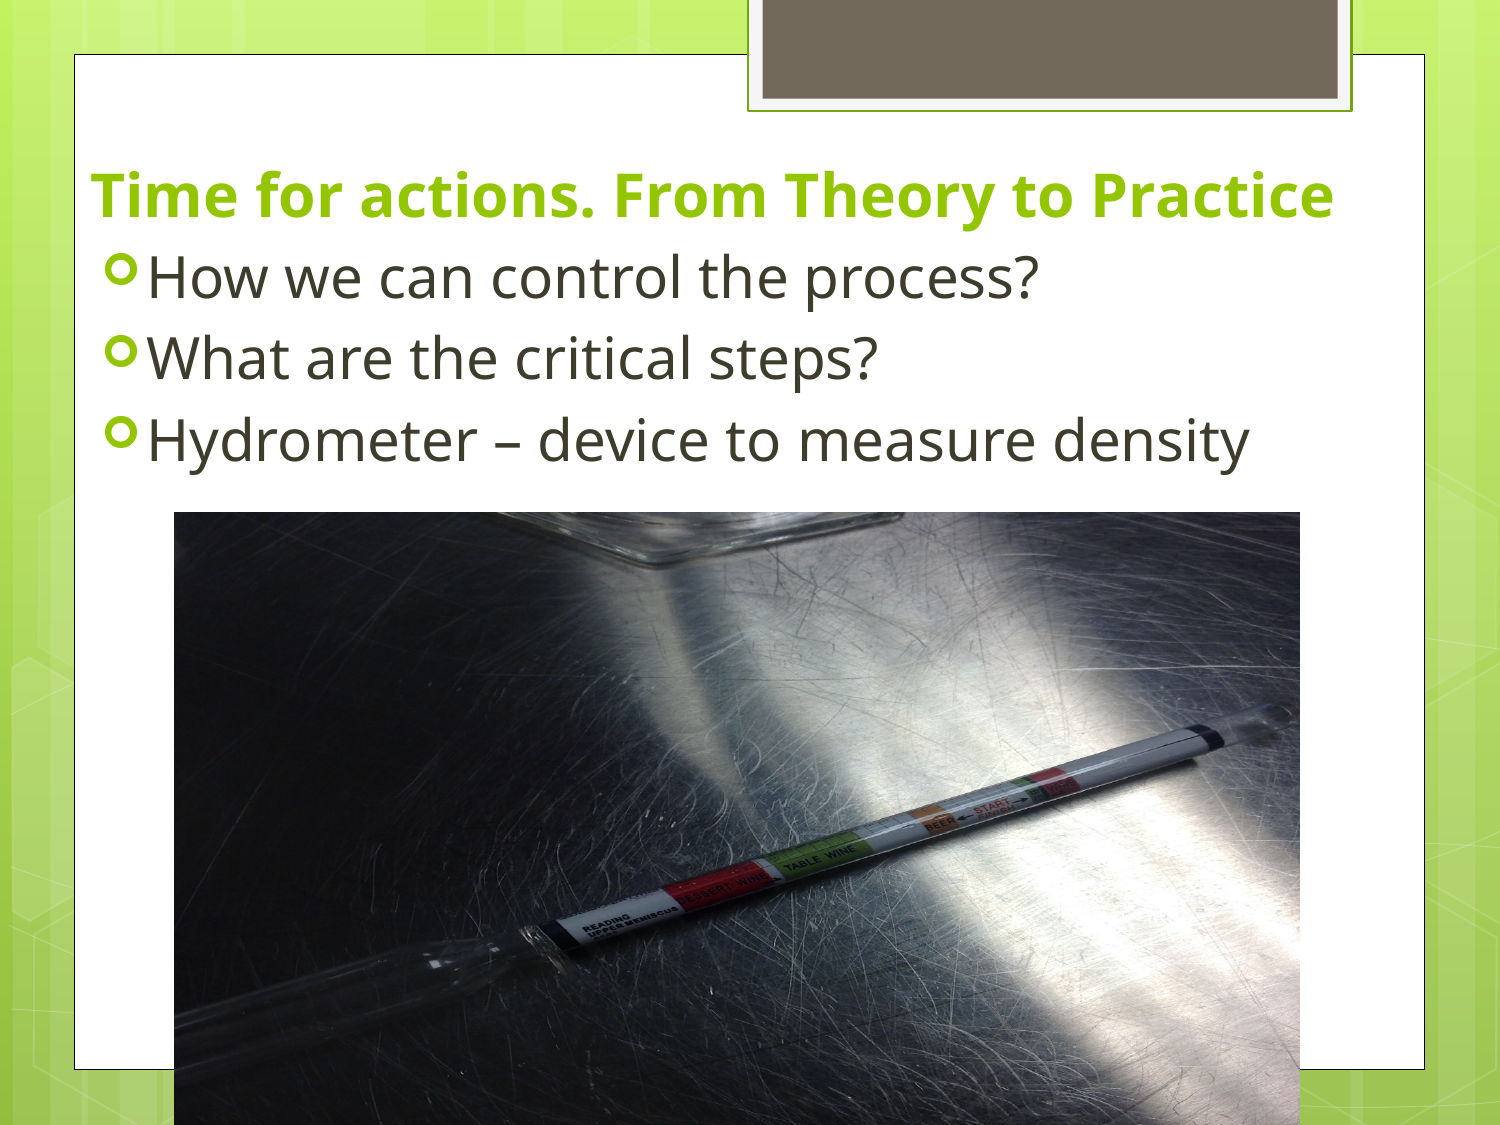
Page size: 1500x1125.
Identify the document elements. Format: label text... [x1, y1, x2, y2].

list How we can control the process? What are the critical steps? Hydrometer – device to measure density [75, 232, 1425, 1005]
picture [174, 512, 1301, 1125]
title Time for actions. From Theory to Practice [75, 87, 1425, 232]
